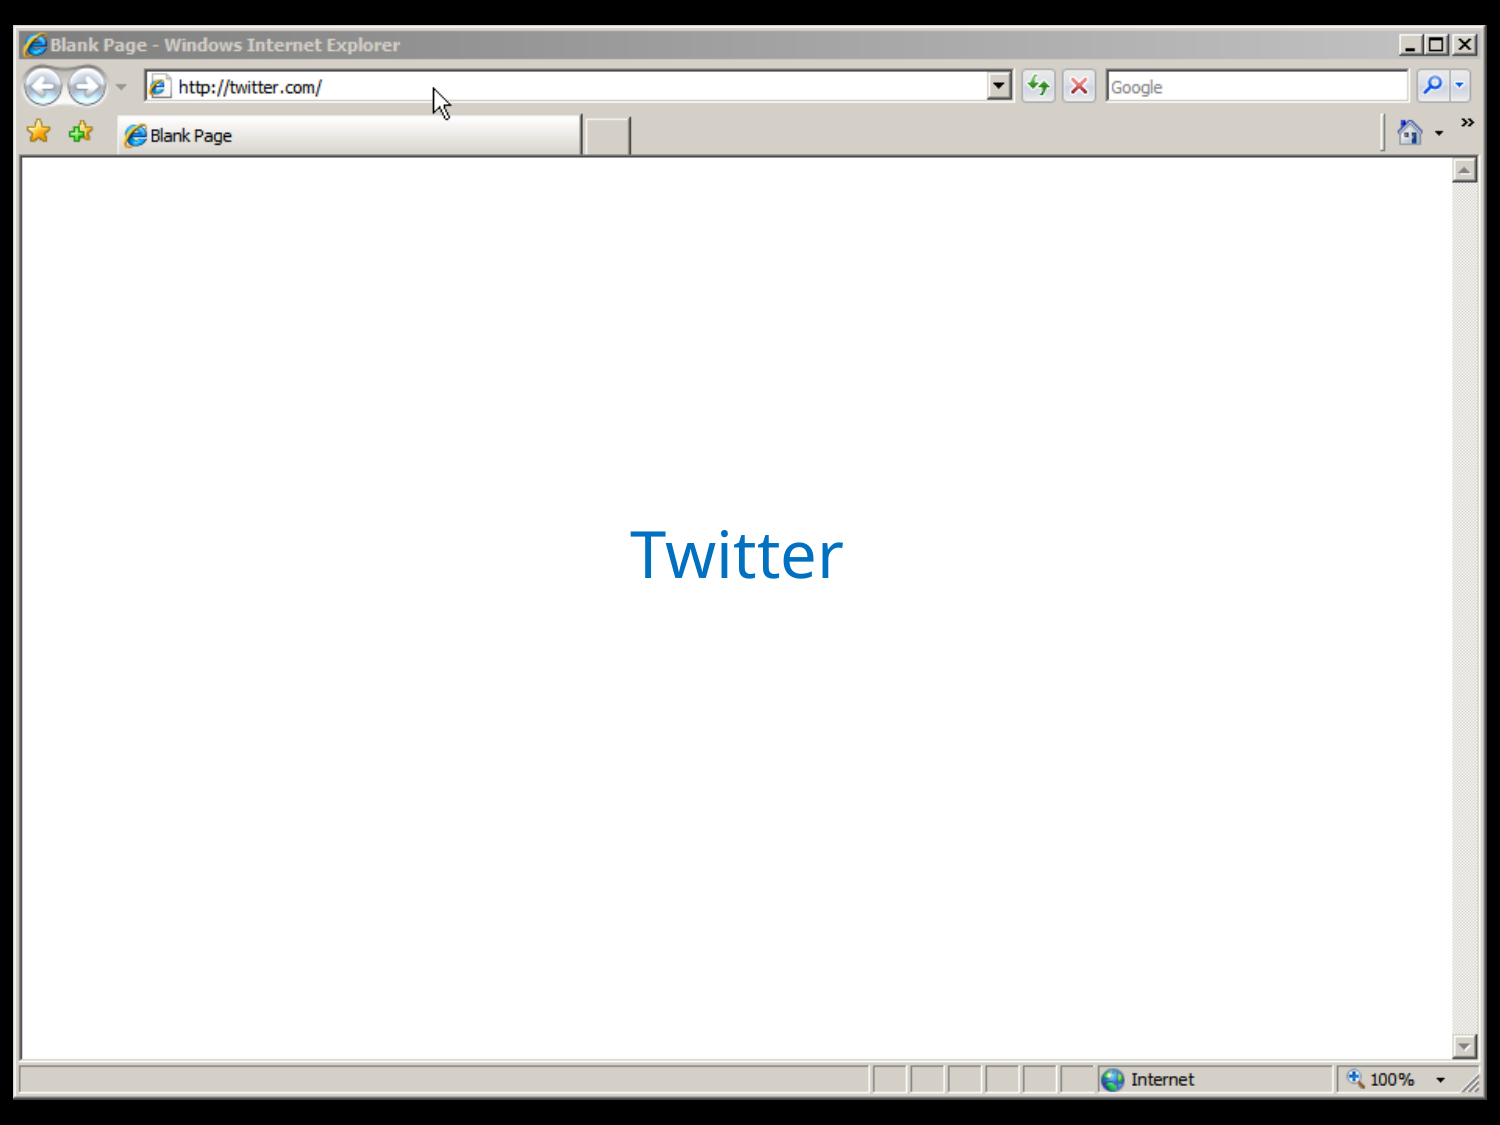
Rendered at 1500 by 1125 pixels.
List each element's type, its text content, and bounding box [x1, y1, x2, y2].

text_box Twitter [0, 430, 7, 600]
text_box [12, 24, 1488, 1101]
